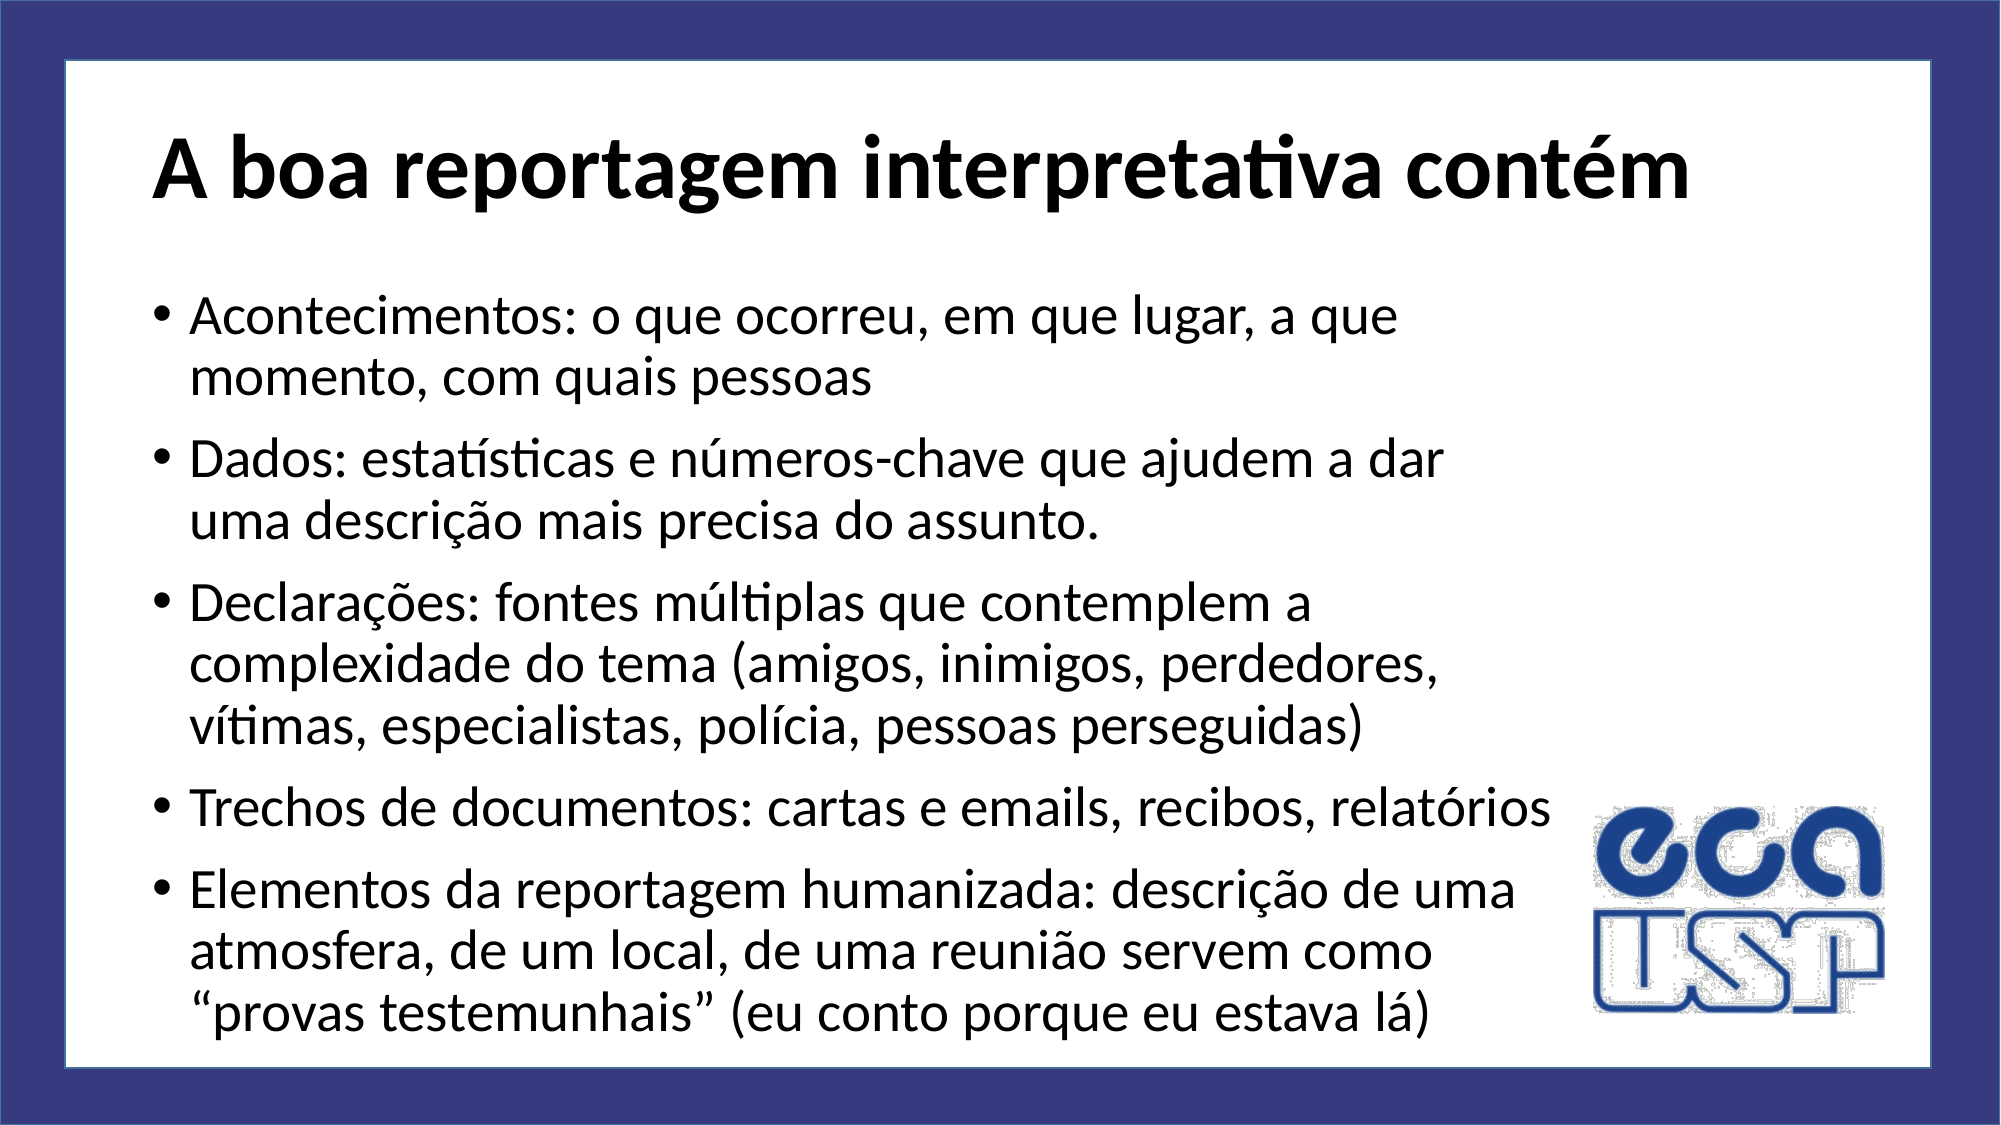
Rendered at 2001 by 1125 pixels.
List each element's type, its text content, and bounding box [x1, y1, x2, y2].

picture [1593, 806, 1885, 1014]
list Acontecimentos: o que ocorreu, em que lugar, a que momento, com quais pessoas Dados: estatísticas e números-chave que ajudem a dar uma descrição mais precisa do assunto. Declarações: fontes múltiplas que contemplem a complexidade do tema (amigos, inimigos, perdedores, vítimas, especialistas, polícia, pessoas perseguidas) Trechos de documentos: cartas e emails, recibos, relatórios Elementos da reportagem humanizada: descrição de uma atmosfera, de um local, de uma reunião servem como “provas testemunhais” (eu conto porque eu estava lá) [137, 277, 1574, 1106]
title A boa reportagem interpretativa contém [137, 59, 1863, 278]
